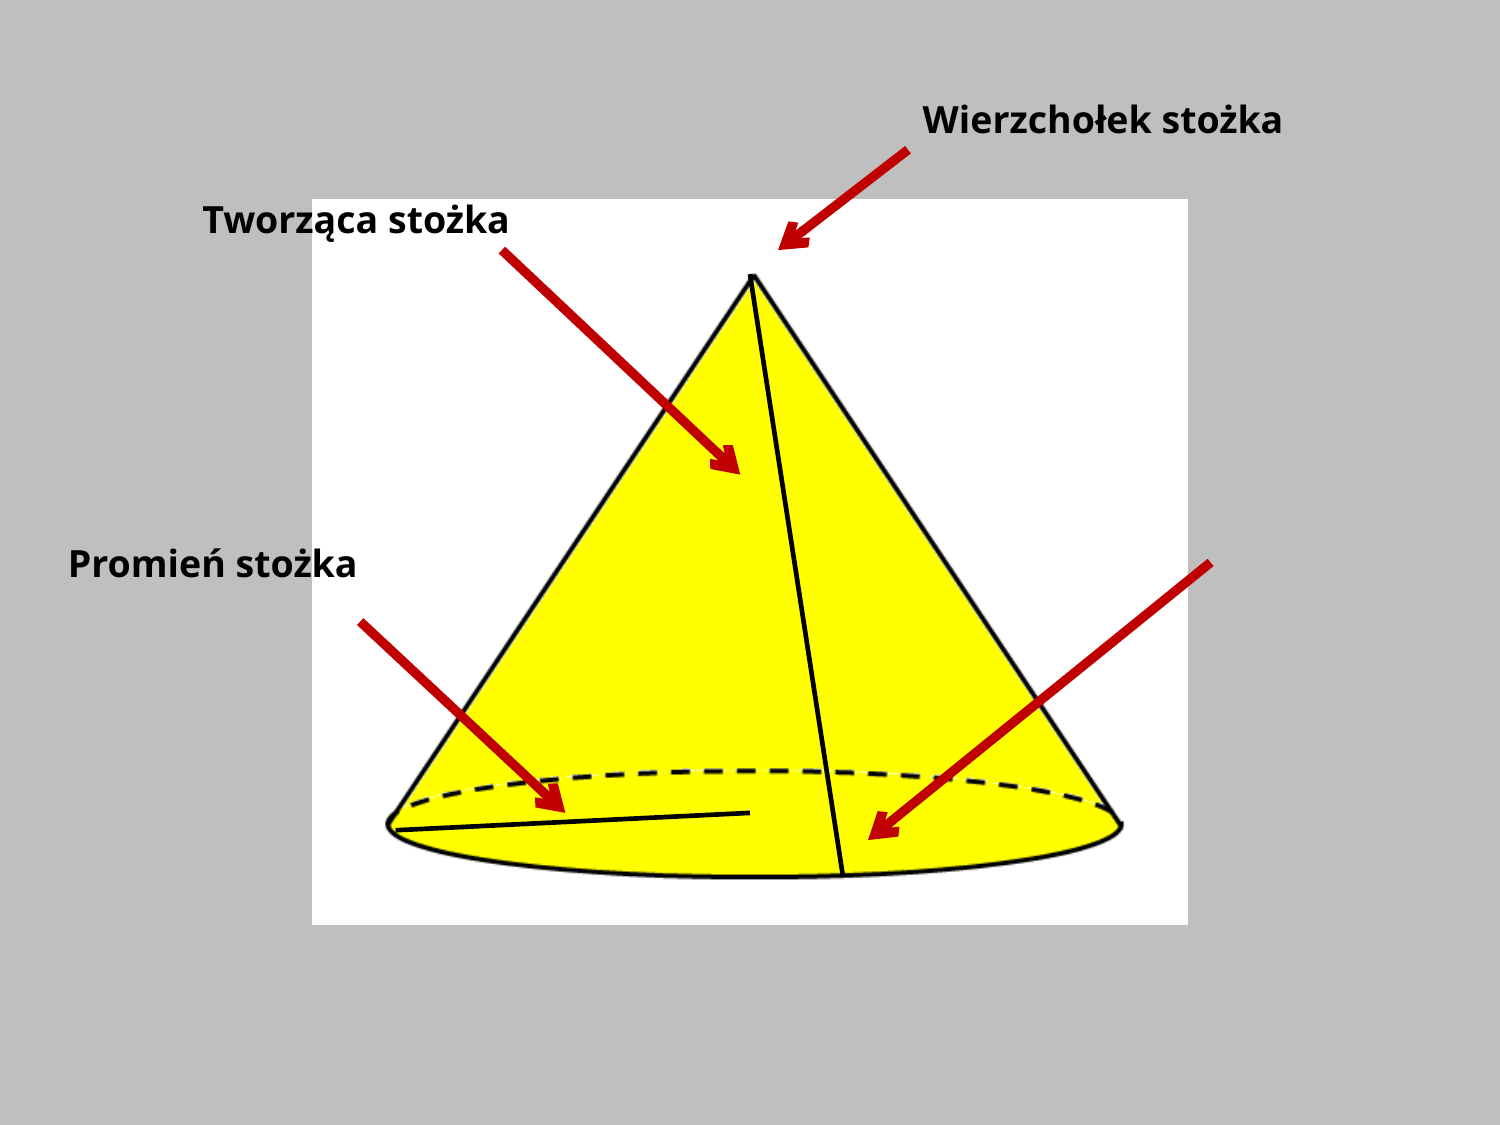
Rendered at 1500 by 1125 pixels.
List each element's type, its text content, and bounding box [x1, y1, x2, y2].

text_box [867, 562, 1211, 841]
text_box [501, 249, 741, 475]
text_box Wierzchołek stożka [908, 89, 1322, 149]
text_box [777, 149, 909, 251]
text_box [359, 621, 566, 814]
text_box Tworząca stożka [187, 188, 566, 249]
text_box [395, 812, 744, 831]
text_box Promień stożka [53, 532, 307, 592]
picture [312, 199, 1188, 926]
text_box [749, 273, 844, 877]
